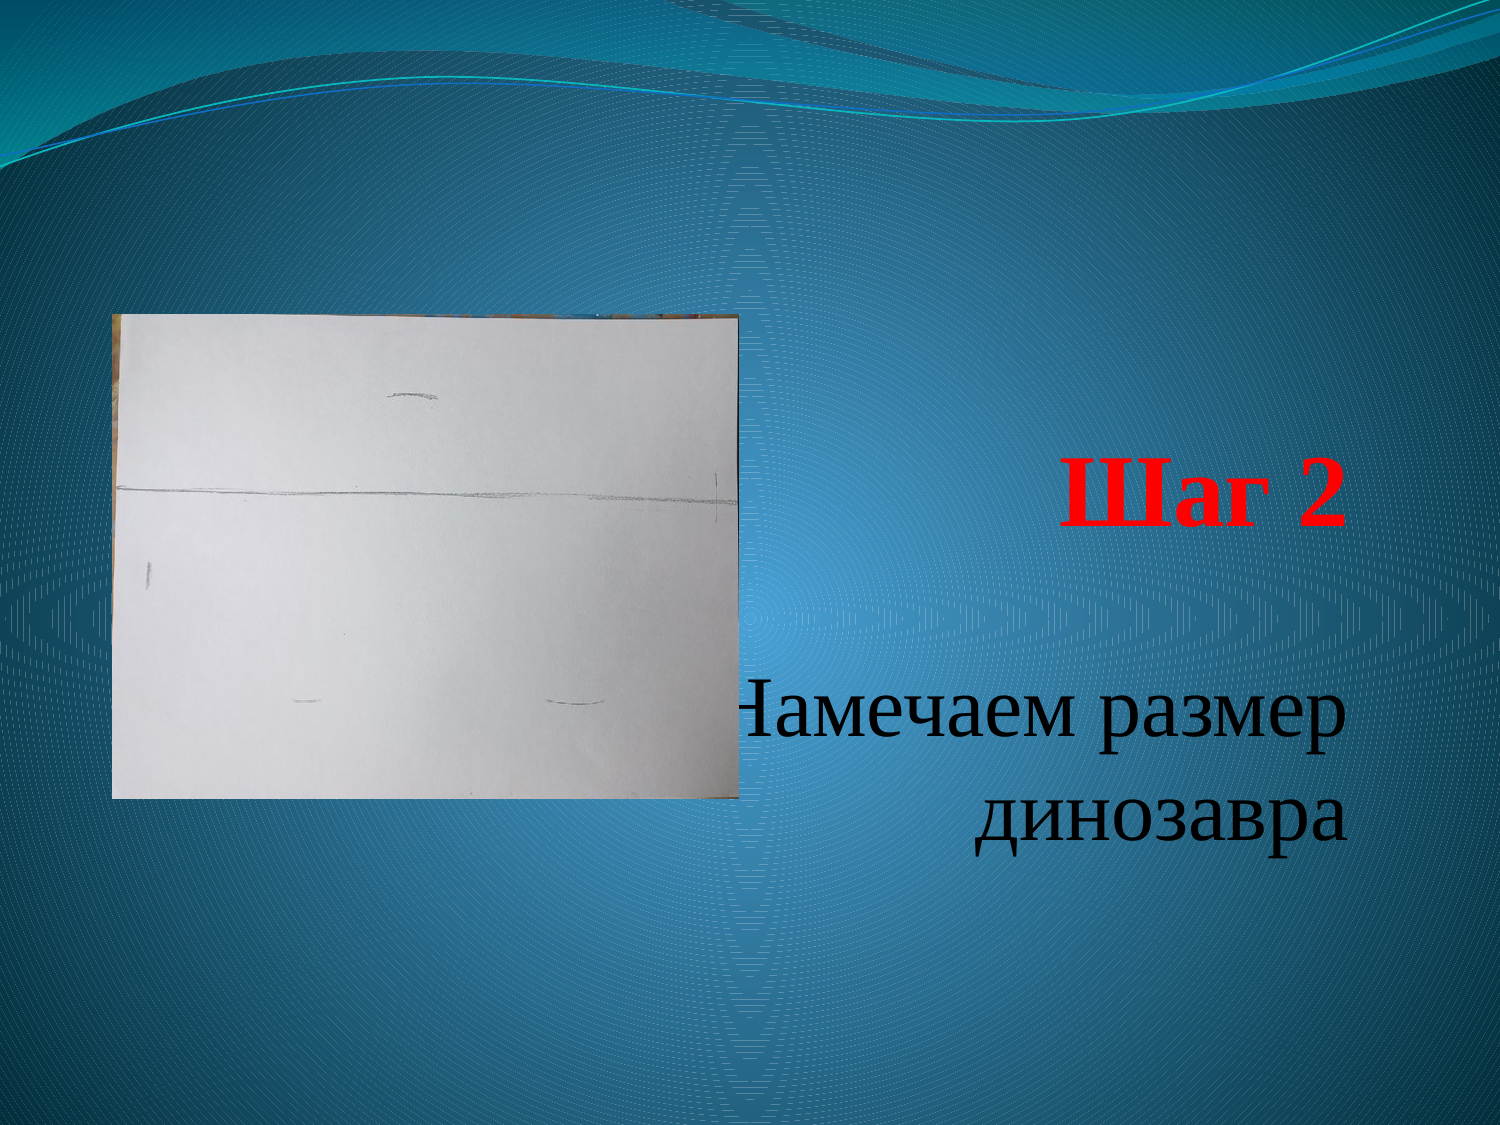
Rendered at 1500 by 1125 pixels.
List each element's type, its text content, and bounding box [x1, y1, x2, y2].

picture [111, 314, 739, 799]
title Шаг 2 Намечаем размер динозавра [702, 160, 1353, 858]
